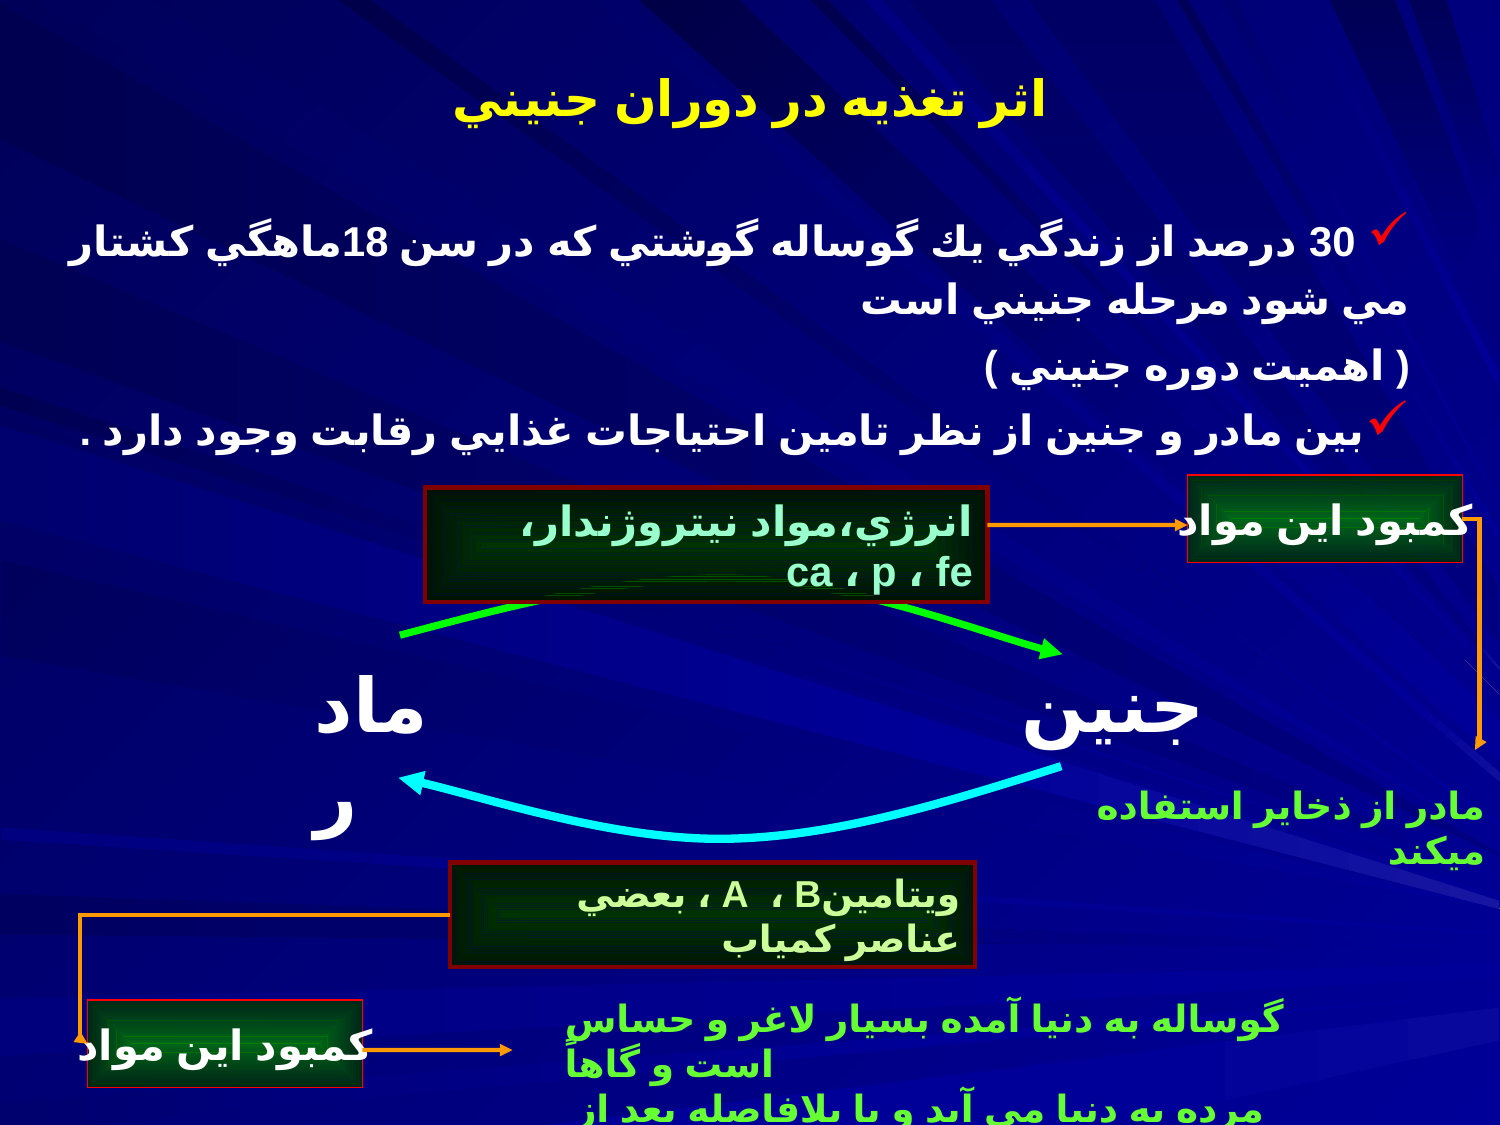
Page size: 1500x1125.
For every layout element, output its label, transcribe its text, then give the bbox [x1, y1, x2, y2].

text_box مادر از ذخاير استفاده ميكند [1062, 774, 1500, 880]
list 30 درصد از زندگي يك گوساله گوشتي كه در سن 18ماهگي كشتار مي شود مرحله جنيني است ( اهميت دوره جنيني ) بين مادر و جنين از نظر تامين احتياجات غذايي رقابت وجود دارد . [37, 199, 1426, 463]
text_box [1462, 518, 1476, 751]
text_box [398, 766, 1062, 839]
text_box كمبود اين مواد [1187, 474, 1463, 563]
title اثر تغذيه در دوران جنيني [74, 37, 1426, 155]
text_box جنين [1006, 649, 1219, 755]
text_box ويتامينA ، B ، بعضي عناصر كمياب [449, 862, 975, 968]
text_box انرژي،مواد نيتروژندار، ca ، p ، fe [425, 487, 988, 603]
text_box كمبود اين مواد [87, 1051, 363, 1088]
text_box [399, 603, 1063, 658]
text_box [987, 518, 1188, 532]
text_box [87, 894, 449, 1044]
text_box [448, 1043, 513, 1057]
text_box مادر [299, 649, 463, 845]
text_box گوساله به دنيا آمده بسيار لاغر و حساس است و گاهاً مرده به دنيا مي آيد و يا بلافاصله بعد از تولد مي ميرد [549, 987, 1350, 1125]
